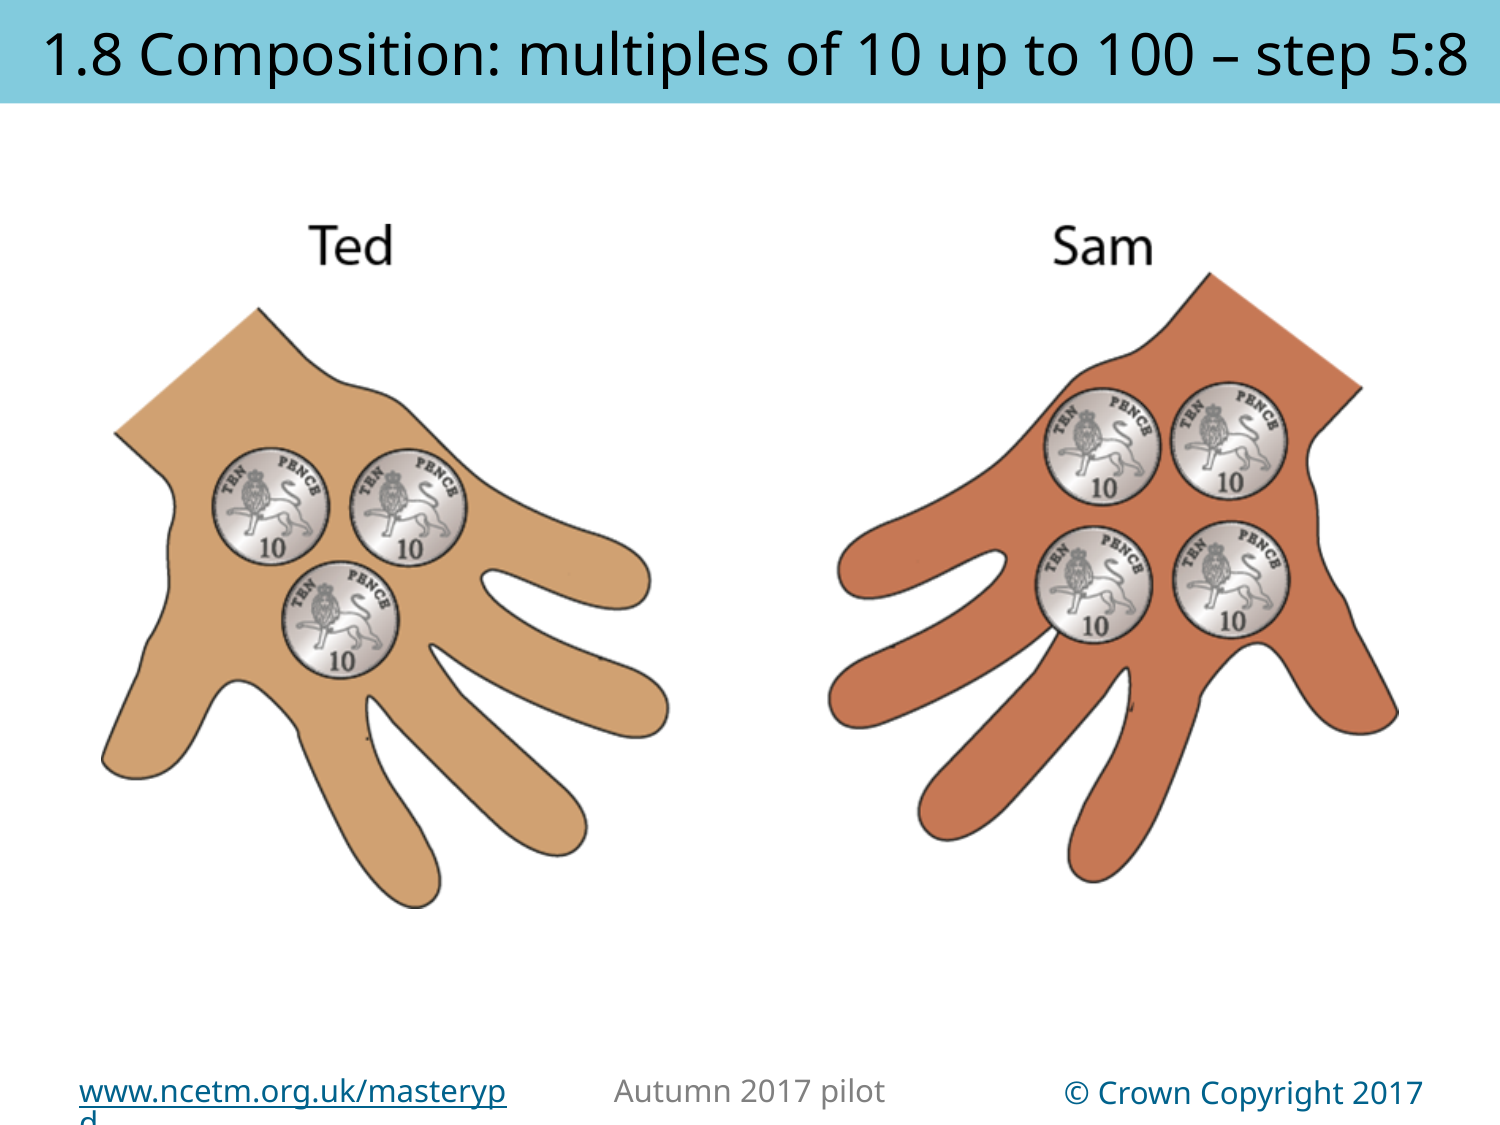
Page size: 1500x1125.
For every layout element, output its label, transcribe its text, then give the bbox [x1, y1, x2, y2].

list 1.8 Composition: multiples of 10 up to 100 – step 5:8 [0, 0, 1500, 104]
picture [101, 216, 1399, 909]
